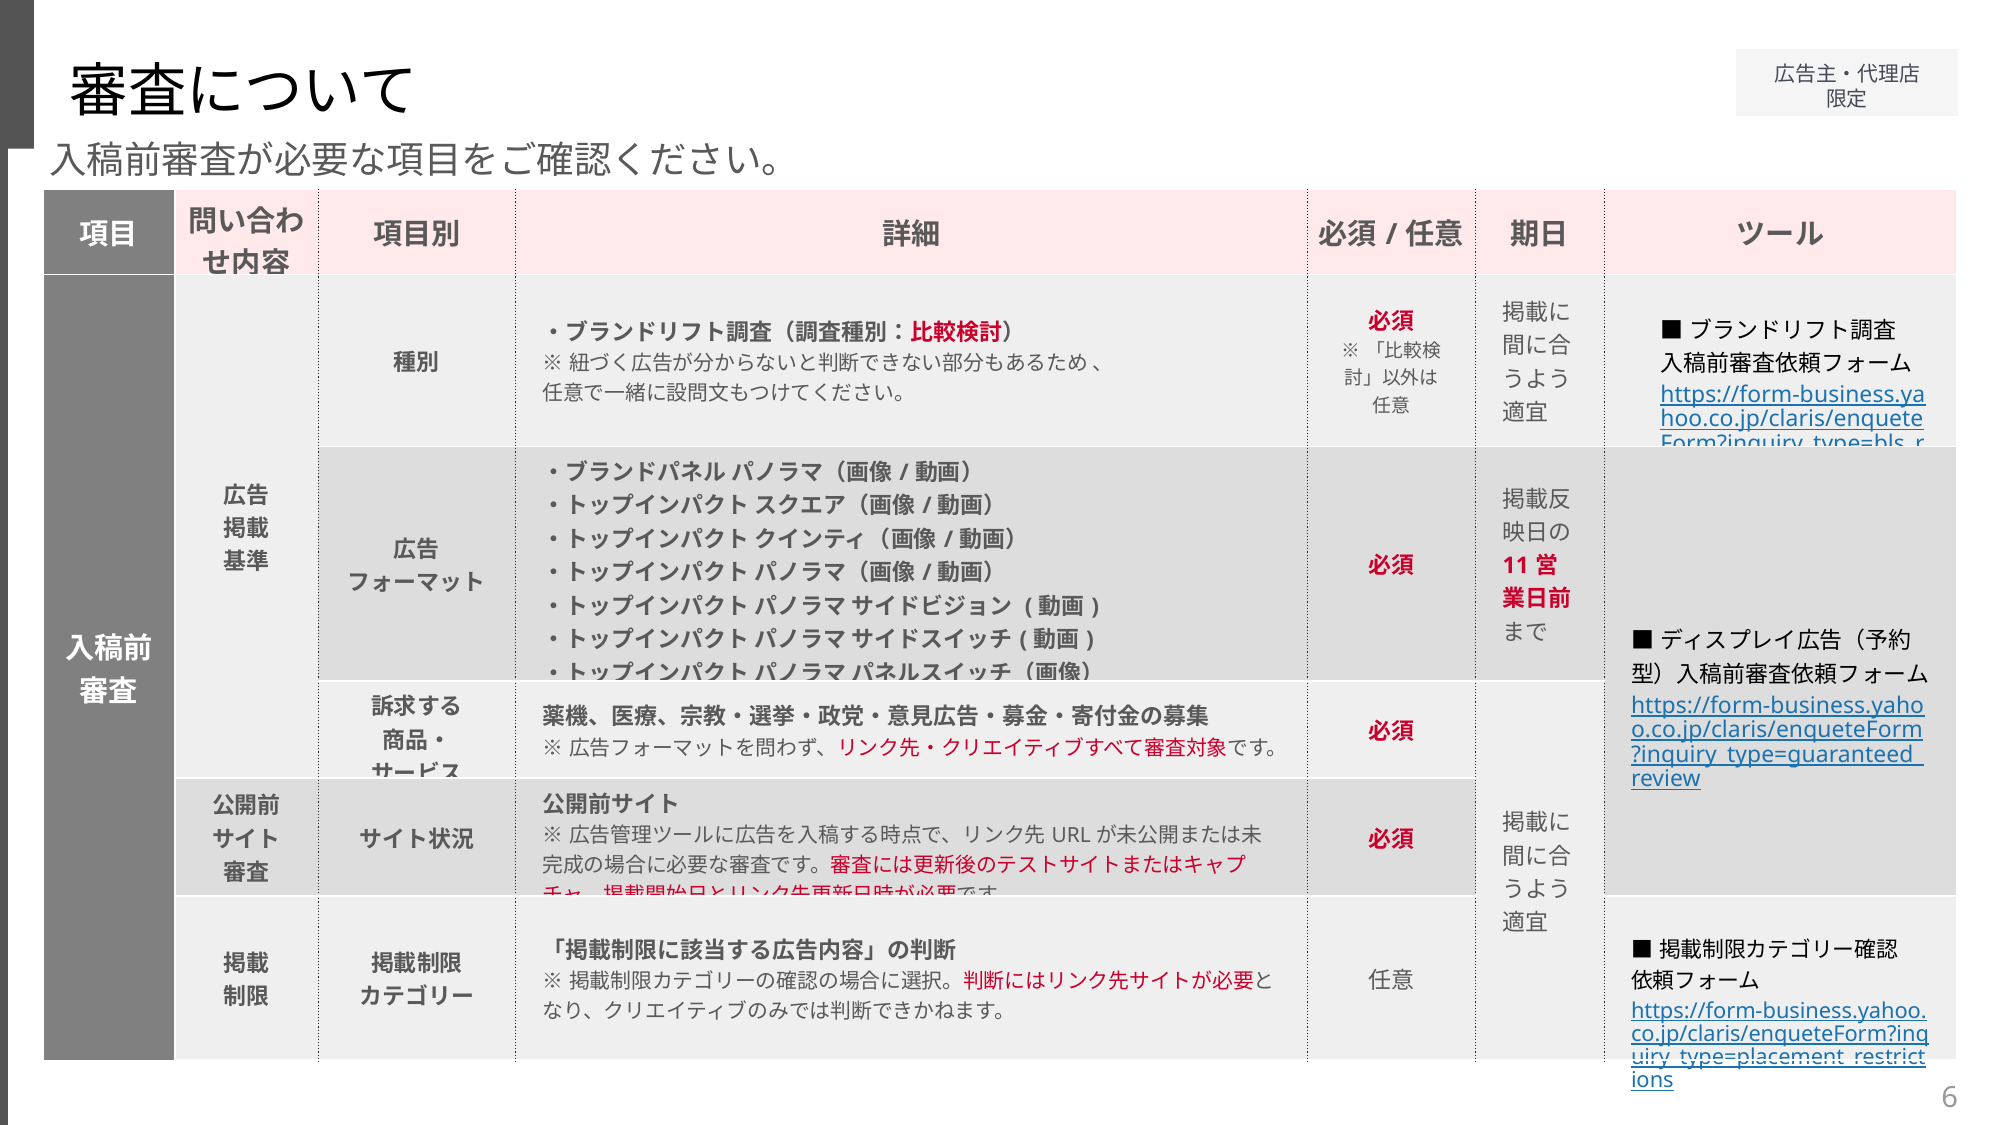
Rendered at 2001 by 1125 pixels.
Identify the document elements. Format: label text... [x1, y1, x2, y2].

table_cell 公開前 サイト審査 [176, 779, 318, 895]
table_cell 必須 [1307, 779, 1476, 895]
table_cell ・ブランドパネル パノラマ（画像/動画） ・トップインパクト スクエア（画像/動画） ・トップインパクト クインティ（画像/動画） ・トップインパクト パノラマ（画像/動画） ・トップインパクト パノラマ サイドビジョン (動画) ・トップインパクト パノラマ サイドスイッチ(動画) ・トップインパクト パノラマ パネルスイッチ（画像） ・トップインパクト プライムディスプレイ ダブル（画像/動画） [516, 447, 1307, 680]
table_cell 必須 ※「比較検討」以外は 任意 [1307, 275, 1476, 446]
table_cell 掲載に 間に合うよう適宜 [1476, 682, 1604, 1059]
table_cell ■ブランドリフト調査 入稿前審査依頼フォーム https://form-business.yahoo.co.jp/claris/enqueteForm?inquiry_type=bls_review [1604, 275, 1956, 446]
table_cell サイト状況 [318, 779, 516, 895]
table_cell ■掲載制限カテゴリー確認 依頼フォーム https://form-business.yahoo.co.jp/claris/enqueteForm?inquiry_type=placement_restrictions [1604, 897, 1956, 1059]
table_cell 広告 フォーマット [318, 447, 516, 680]
table_header 詳細 [516, 190, 1307, 274]
table_header ツール [1604, 190, 1956, 274]
table_cell 必須 [1307, 447, 1476, 680]
table_cell 公開前サイト ※広告管理ツールに広告を入稿する時点で、リンク先URLが未公開または未完成の場合に必要な審査です。審査には更新後のテストサイトまたはキャプチャ、掲載開始日とリンク先更新日時が必要です。 [516, 779, 1307, 895]
table_header 問い合わせ内容 [176, 190, 318, 274]
text_box 入稿前審査が必要な項目をご確認ください。 [34, 128, 1854, 189]
table_cell ・ブランドリフト調査（調査種別：比較検討） ※紐づく広告が分からないと判断できない部分もあるため 、 任意で一緒に設問文もつけてください。 [516, 275, 1307, 446]
table_cell 必須 [1307, 682, 1476, 777]
table_cell 入稿前審査 [44, 275, 174, 1060]
table_header 期日 [1476, 190, 1604, 274]
table_cell 掲載反映日の11営業日前 まで [1476, 447, 1604, 680]
table_cell 広告 掲載 基準 [176, 275, 318, 777]
slide_number 6 [1803, 1070, 1973, 1125]
table_cell 任意 [1307, 897, 1476, 1059]
list 審査について [54, 21, 1656, 128]
table_header 項目別 [318, 190, 516, 274]
table_cell 「掲載制限に該当する広告内容」の判断 ※掲載制限カテゴリーの確認の場合に選択。判断にはリンク先サイトが必要となり、クリエイティブのみでは判断できかねます。 [516, 897, 1307, 1059]
table_cell 種別 [318, 275, 516, 446]
table_cell 掲載制限 カテゴリー [318, 897, 516, 1059]
table_cell 訴求する 商品・ サービス [318, 682, 516, 777]
table_header 必須/任意 [1307, 190, 1476, 274]
table_cell 掲載 制限 [176, 897, 318, 1059]
table_header 項目 [44, 190, 174, 274]
table_cell 掲載に 間に合うよう適宜 [1476, 275, 1604, 446]
table_cell 薬機、医療、宗教・選挙・政党・意見広告・募金・寄付金の募集 ※広告フォーマットを問わず、リンク先・クリエイティブすべて審査対象です。 [516, 682, 1307, 777]
table_cell ■ディスプレイ広告（予約型）入稿前審査依頼フォーム https://form-business.yahoo.co.jp/claris/enqueteForm?inquiry_type=guaranteed_review [1604, 447, 1956, 895]
